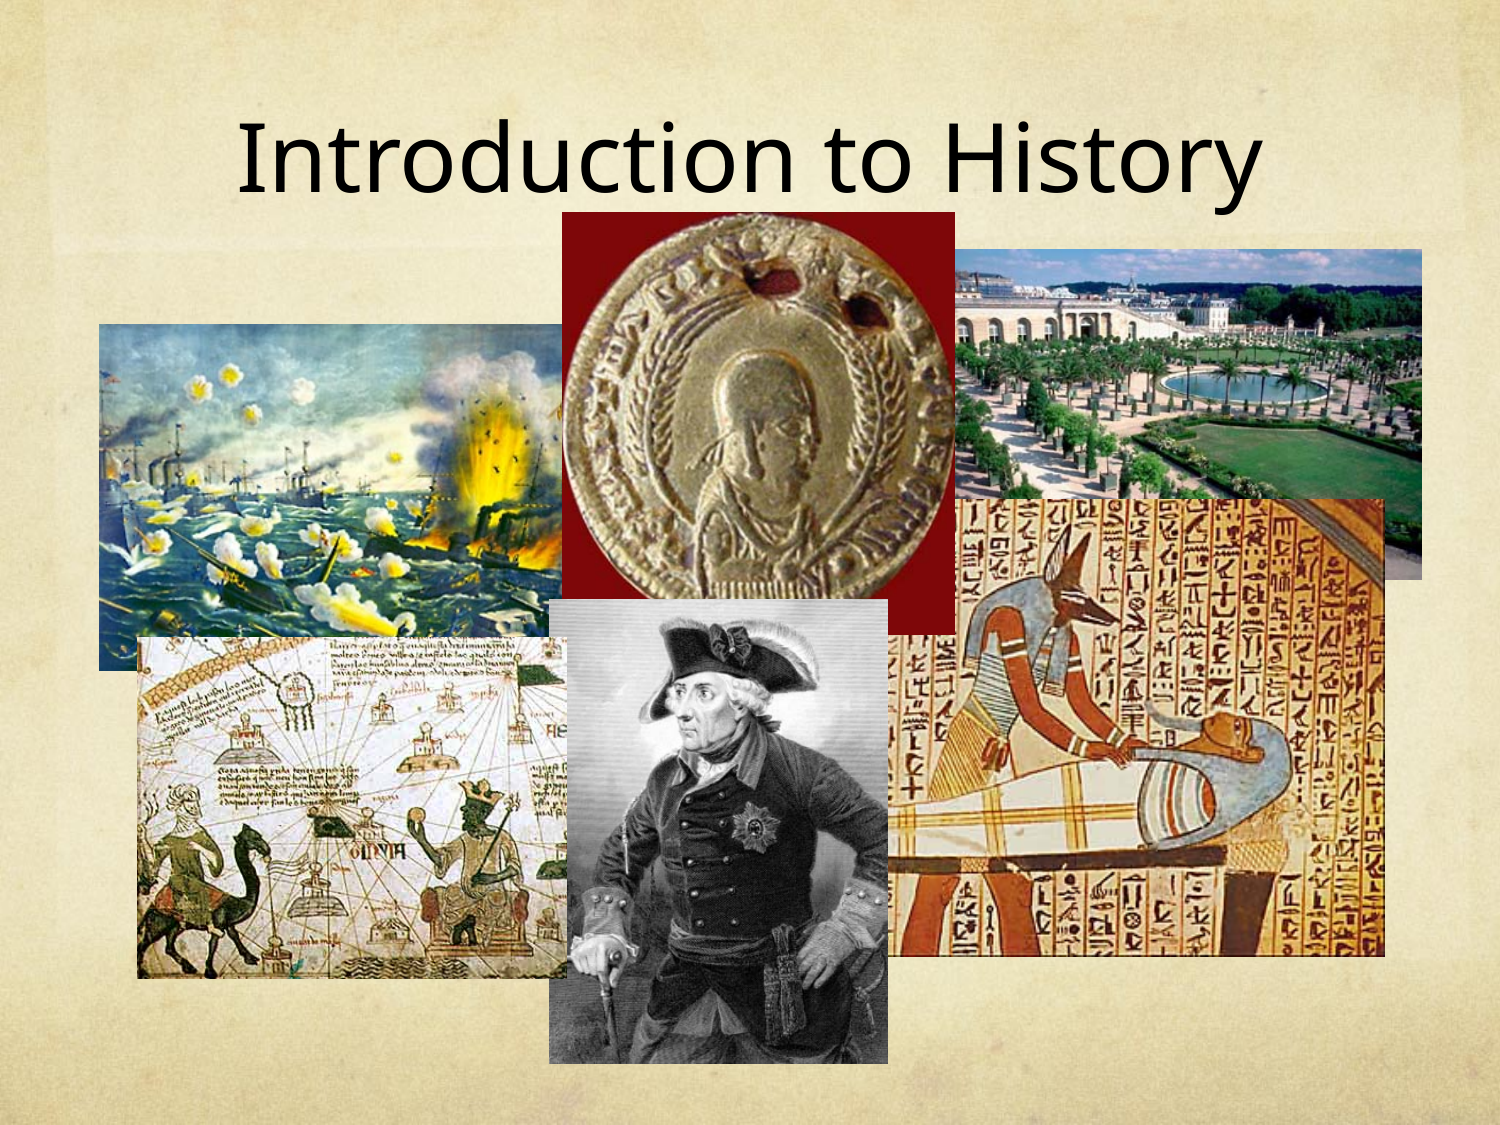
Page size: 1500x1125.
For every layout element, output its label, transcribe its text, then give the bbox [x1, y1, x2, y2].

title Introduction to History [150, 82, 1350, 225]
picture [0, 0, 1500, 1125]
